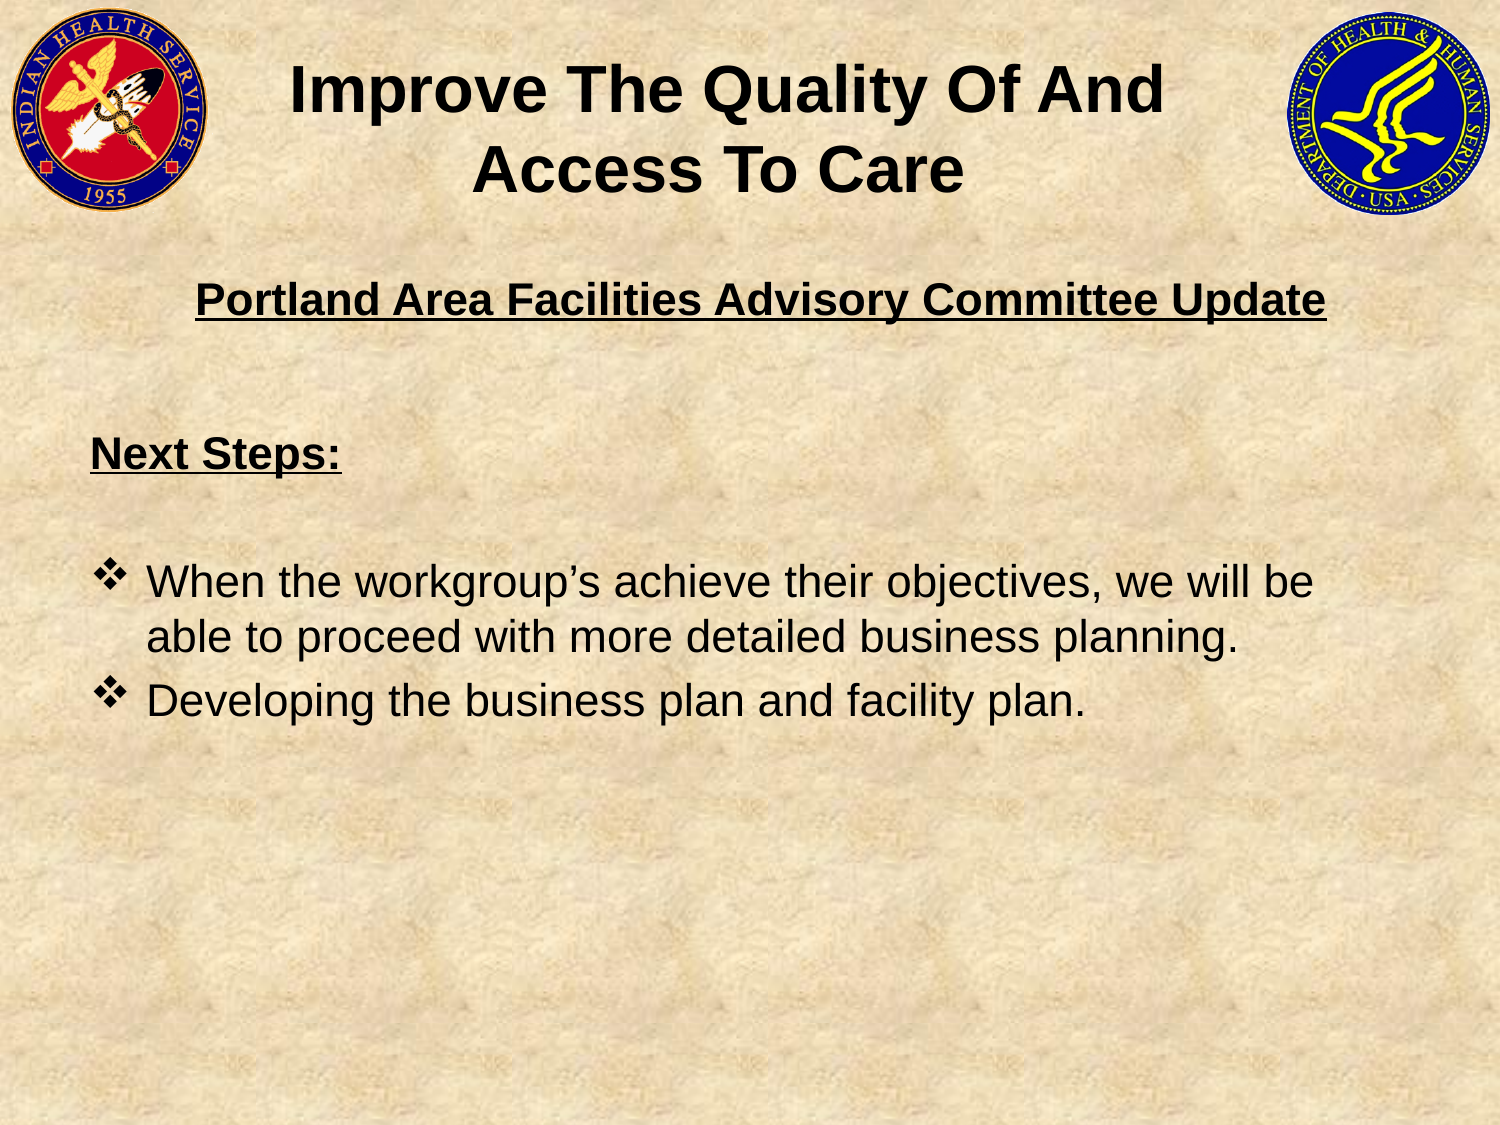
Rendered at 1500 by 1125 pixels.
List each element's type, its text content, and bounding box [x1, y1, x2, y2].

list Portland Area Facilities Advisory Committee Update Next Steps: When the workgroup’s achieve their objectives, we will be able to proceed with more detailed business planning. Developing the business plan and facility plan. [75, 262, 1425, 1035]
title Improve The Quality Of And Access To Care [150, 37, 1288, 262]
picture [0, 0, 1500, 1125]
